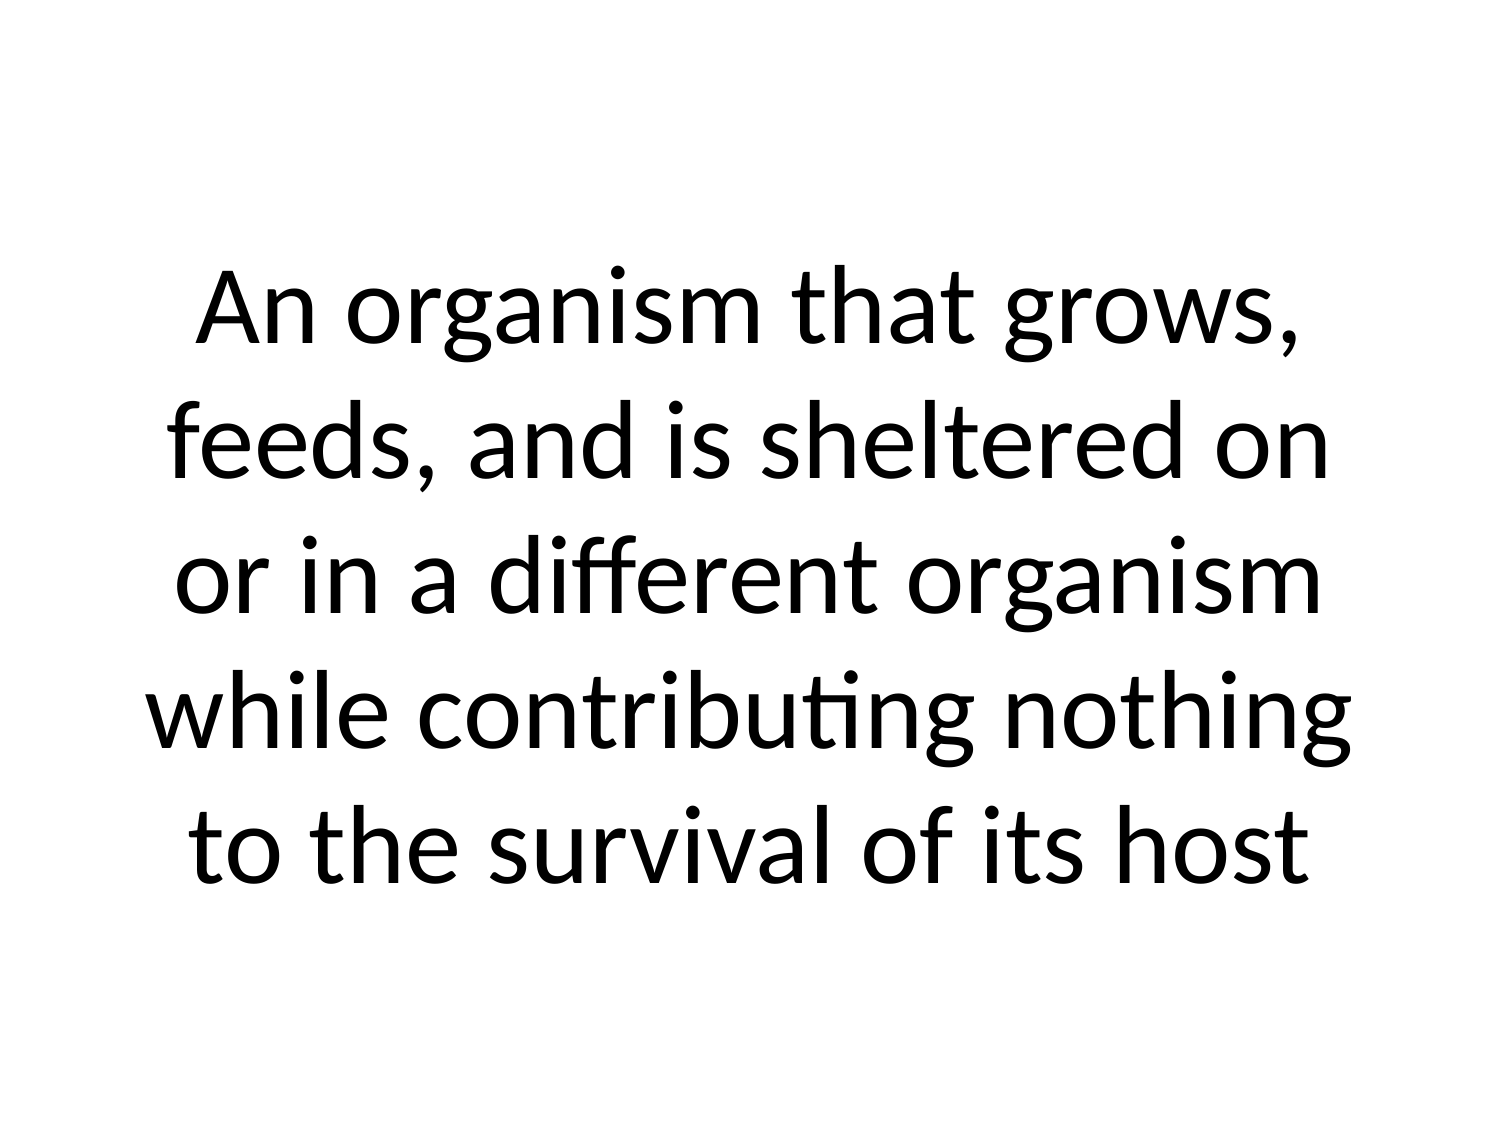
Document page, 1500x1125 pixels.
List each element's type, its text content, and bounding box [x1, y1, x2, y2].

title An organism that grows, feeds, and is sheltered on or in a different organism while contributing nothing to the survival of its host [112, 50, 1388, 1088]
